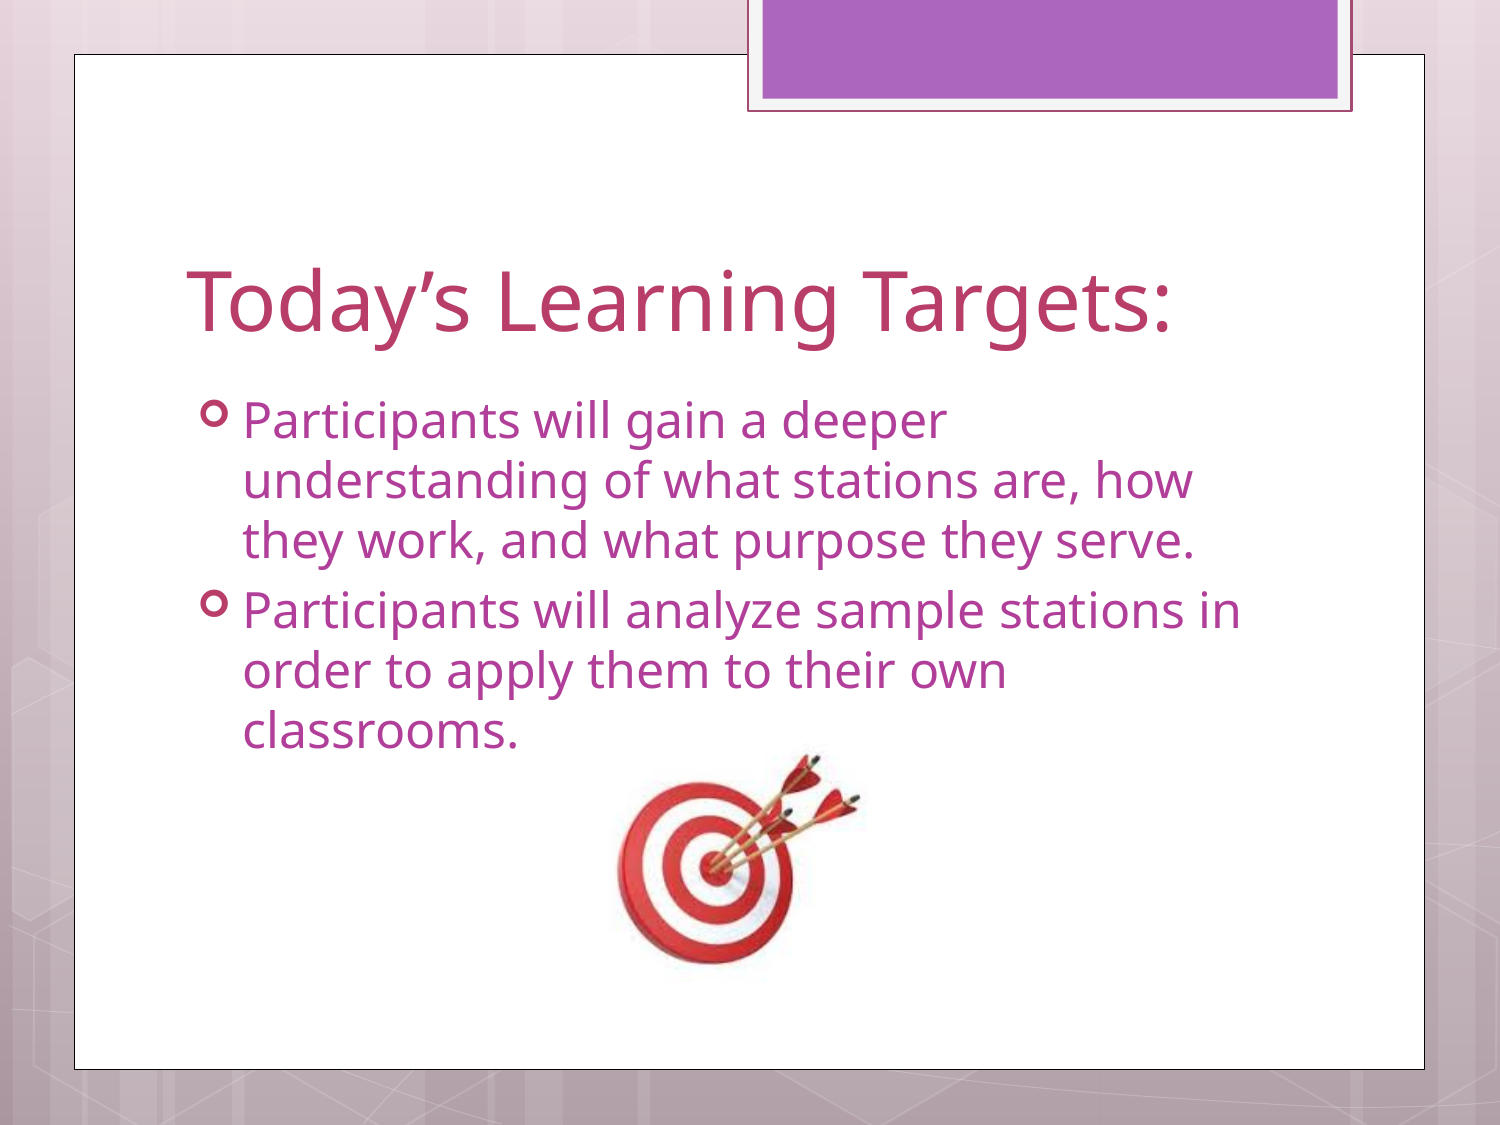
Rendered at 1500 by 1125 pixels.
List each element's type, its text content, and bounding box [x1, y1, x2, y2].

picture [590, 731, 904, 983]
list Participants will gain a deeper understanding of what stations are, how they work, and what purpose they serve. Participants will analyze sample stations in order to apply them to their own classrooms. [171, 381, 1283, 957]
title Today’s Learning Targets: [171, 168, 1324, 357]
